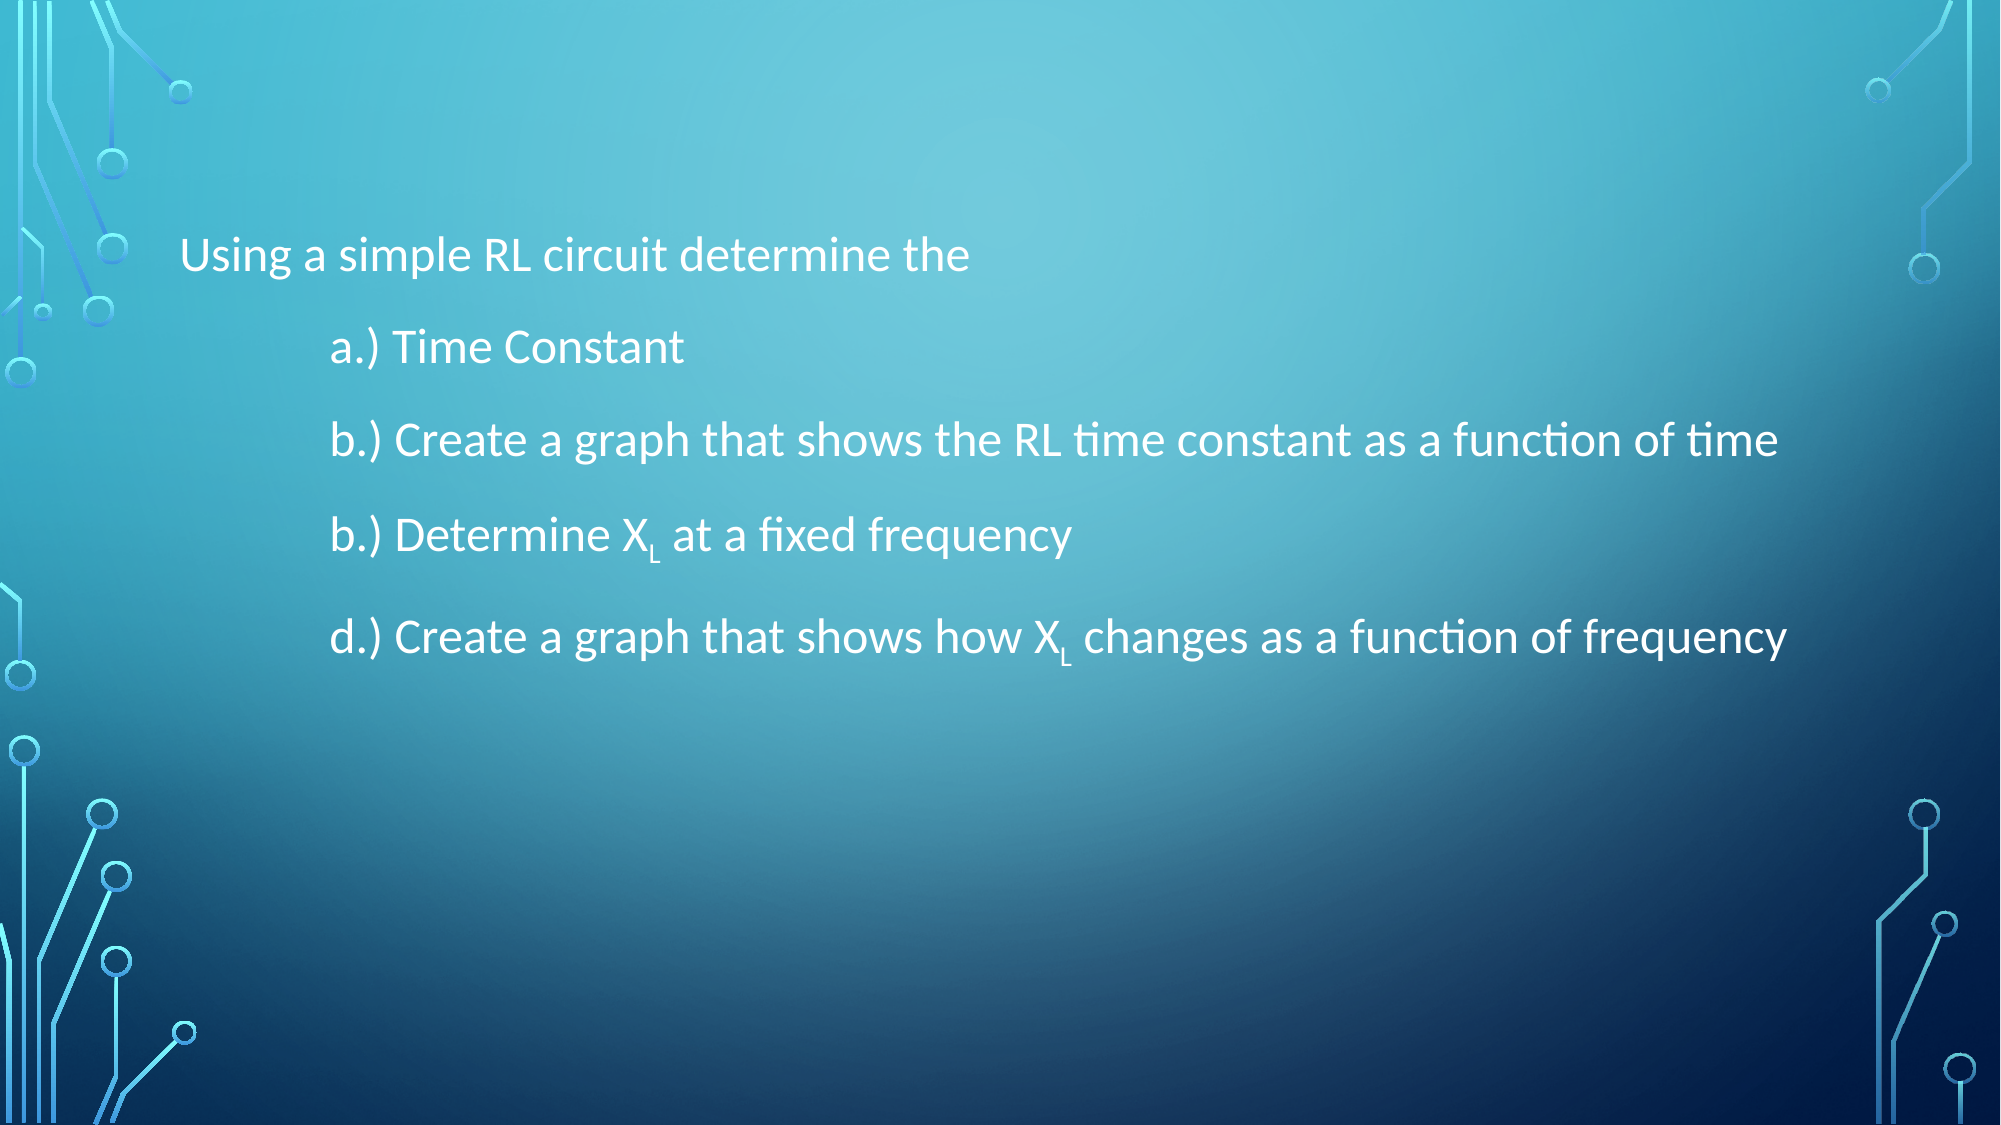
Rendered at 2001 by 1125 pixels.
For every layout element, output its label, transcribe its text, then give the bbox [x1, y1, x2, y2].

list Using a simple RL circuit determine the a.) Time Constant b.) Create a graph that shows the RL time constant as a function of time b.) Determine XL at a fixed frequency d.) Create a graph that shows how XL changes as a function of frequency [164, 201, 1911, 883]
